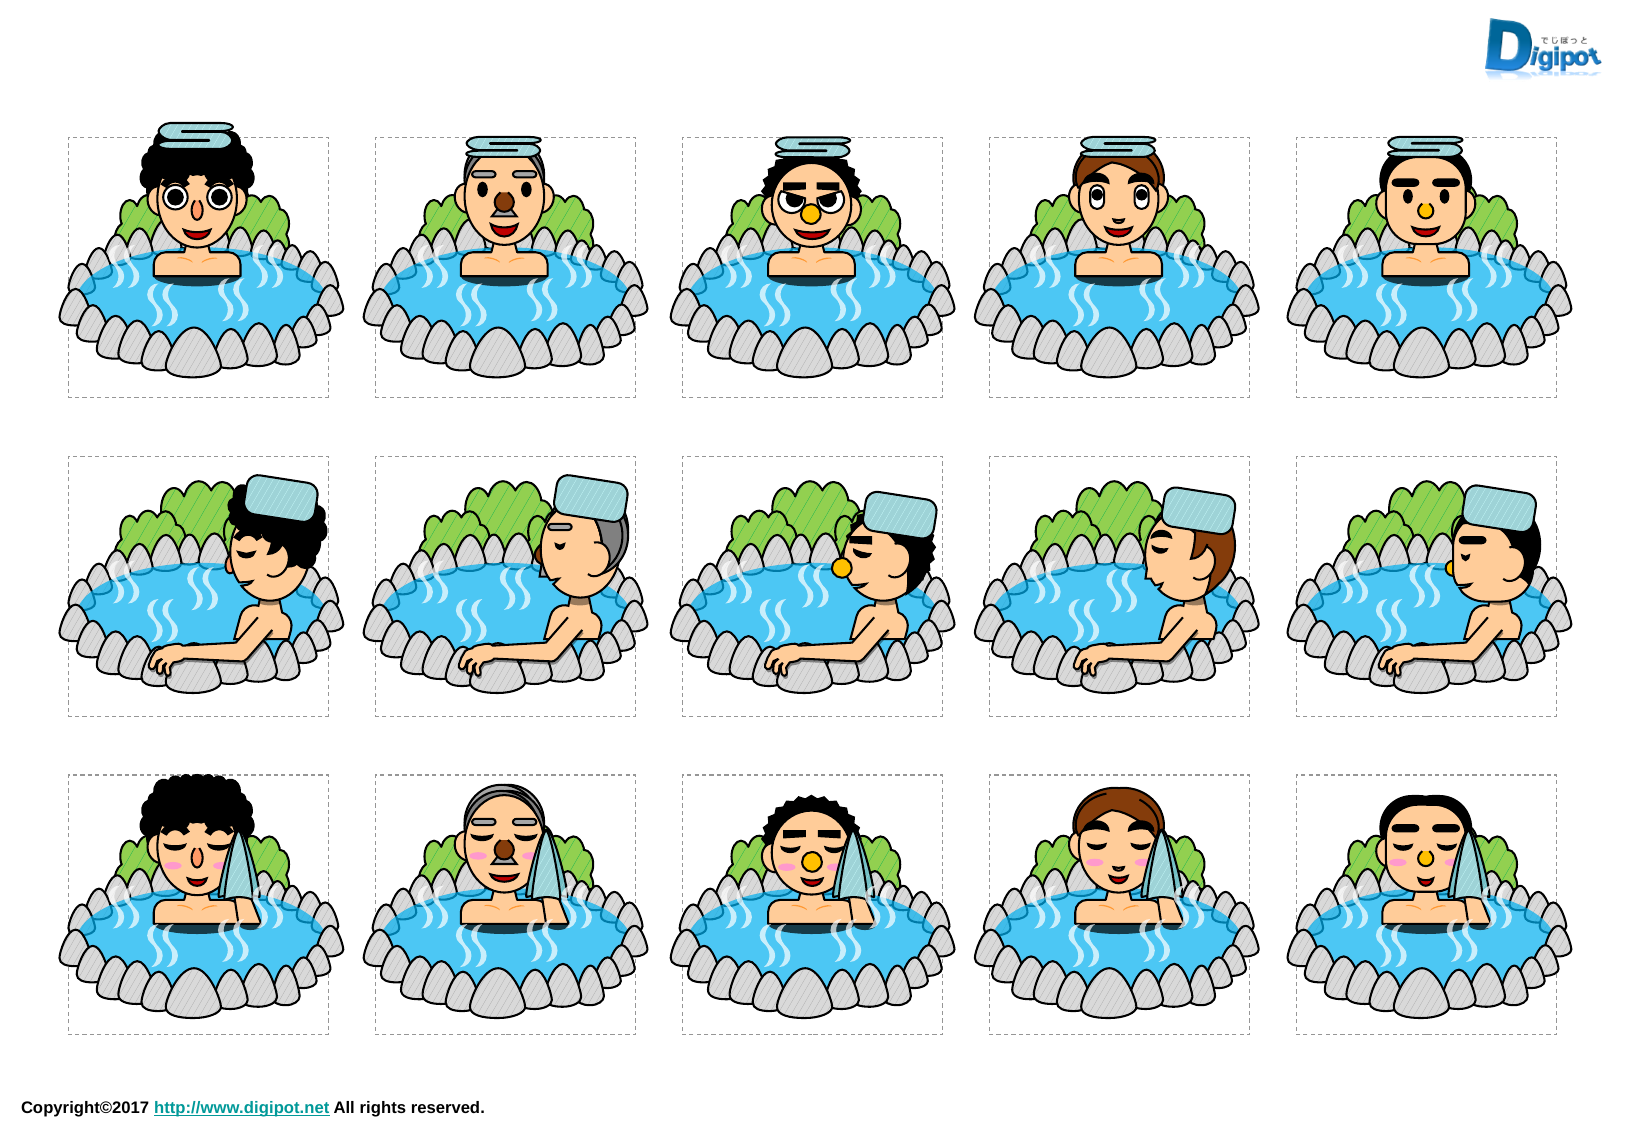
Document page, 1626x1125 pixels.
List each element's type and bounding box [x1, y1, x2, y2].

text_box [670, 480, 955, 694]
picture [1485, 18, 1602, 82]
text_box [1287, 795, 1572, 1019]
text_box [363, 136, 648, 378]
text_box [670, 795, 955, 1019]
text_box [59, 122, 344, 378]
text_box [363, 478, 648, 694]
text_box [670, 137, 955, 378]
text_box [974, 136, 1259, 378]
text_box [363, 784, 648, 1019]
text_box [974, 480, 1259, 694]
text_box [974, 787, 1259, 1019]
text_box [59, 774, 344, 1019]
text_box [1287, 136, 1572, 378]
text_box [1287, 480, 1572, 694]
text_box [59, 478, 344, 694]
